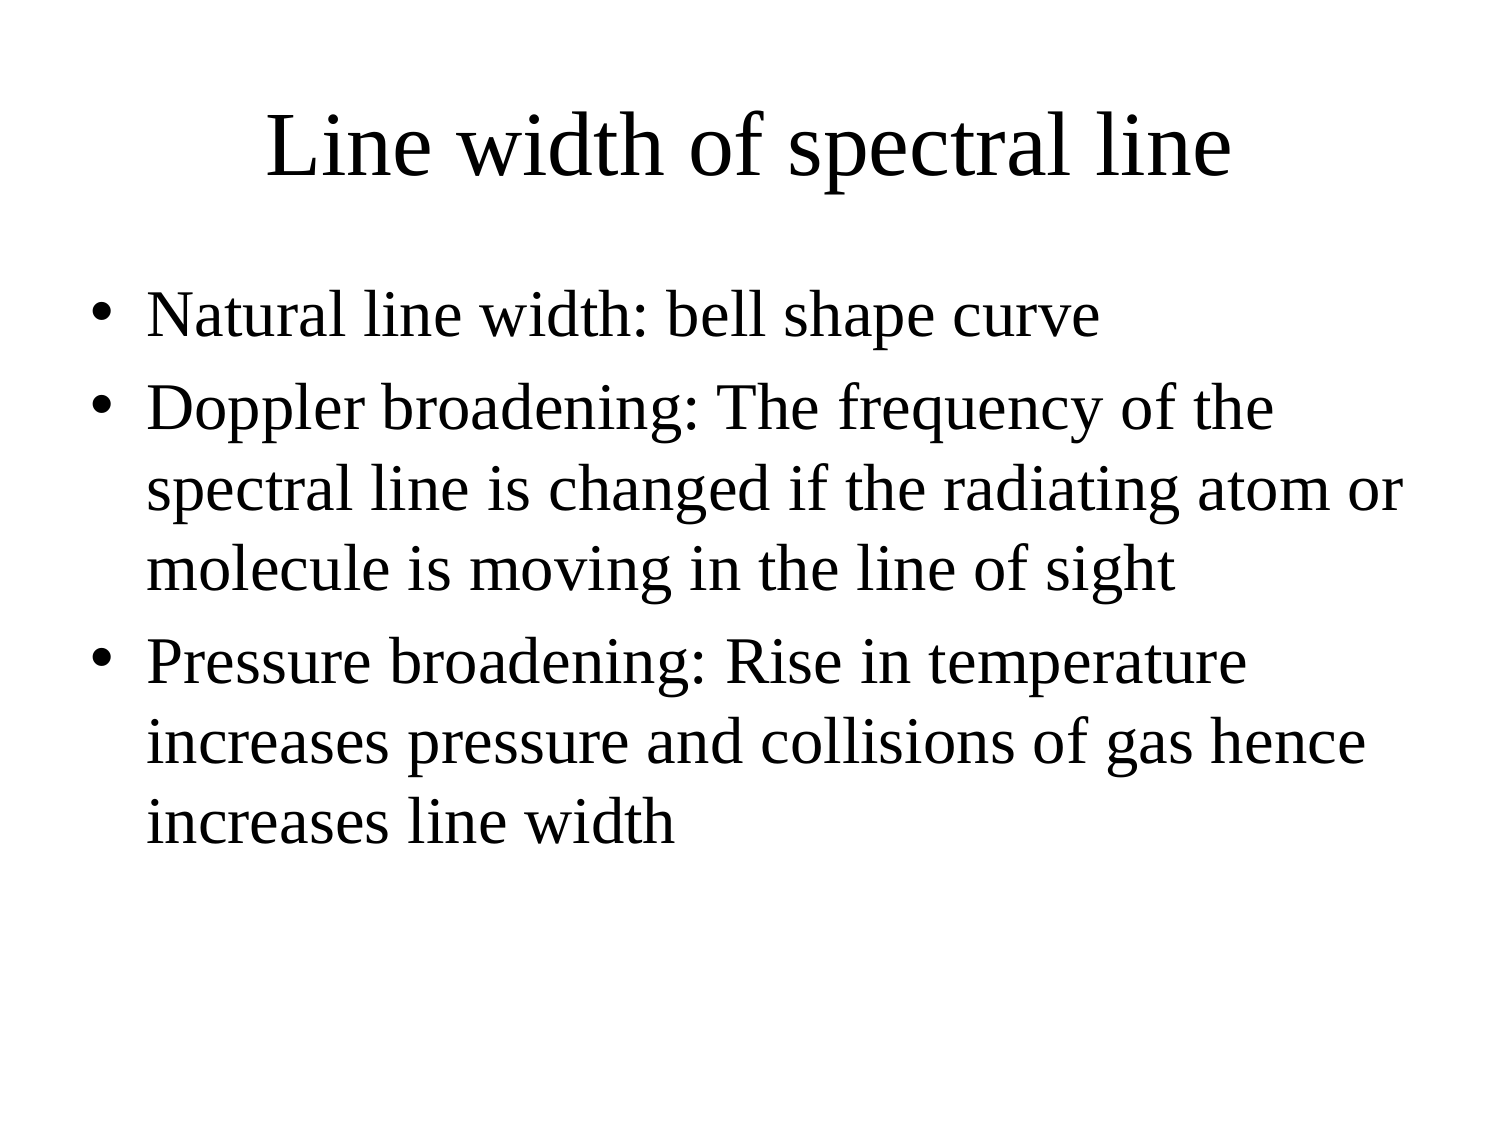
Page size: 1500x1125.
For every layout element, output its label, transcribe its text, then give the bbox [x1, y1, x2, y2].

list Natural line width: bell shape curve Doppler broadening: The frequency of the spectral line is changed if the radiating atom or molecule is moving in the line of sight Pressure broadening: Rise in temperature increases pressure and collisions of gas hence increases line width [75, 262, 1425, 1005]
title Line width of spectral line [75, 45, 1425, 233]
